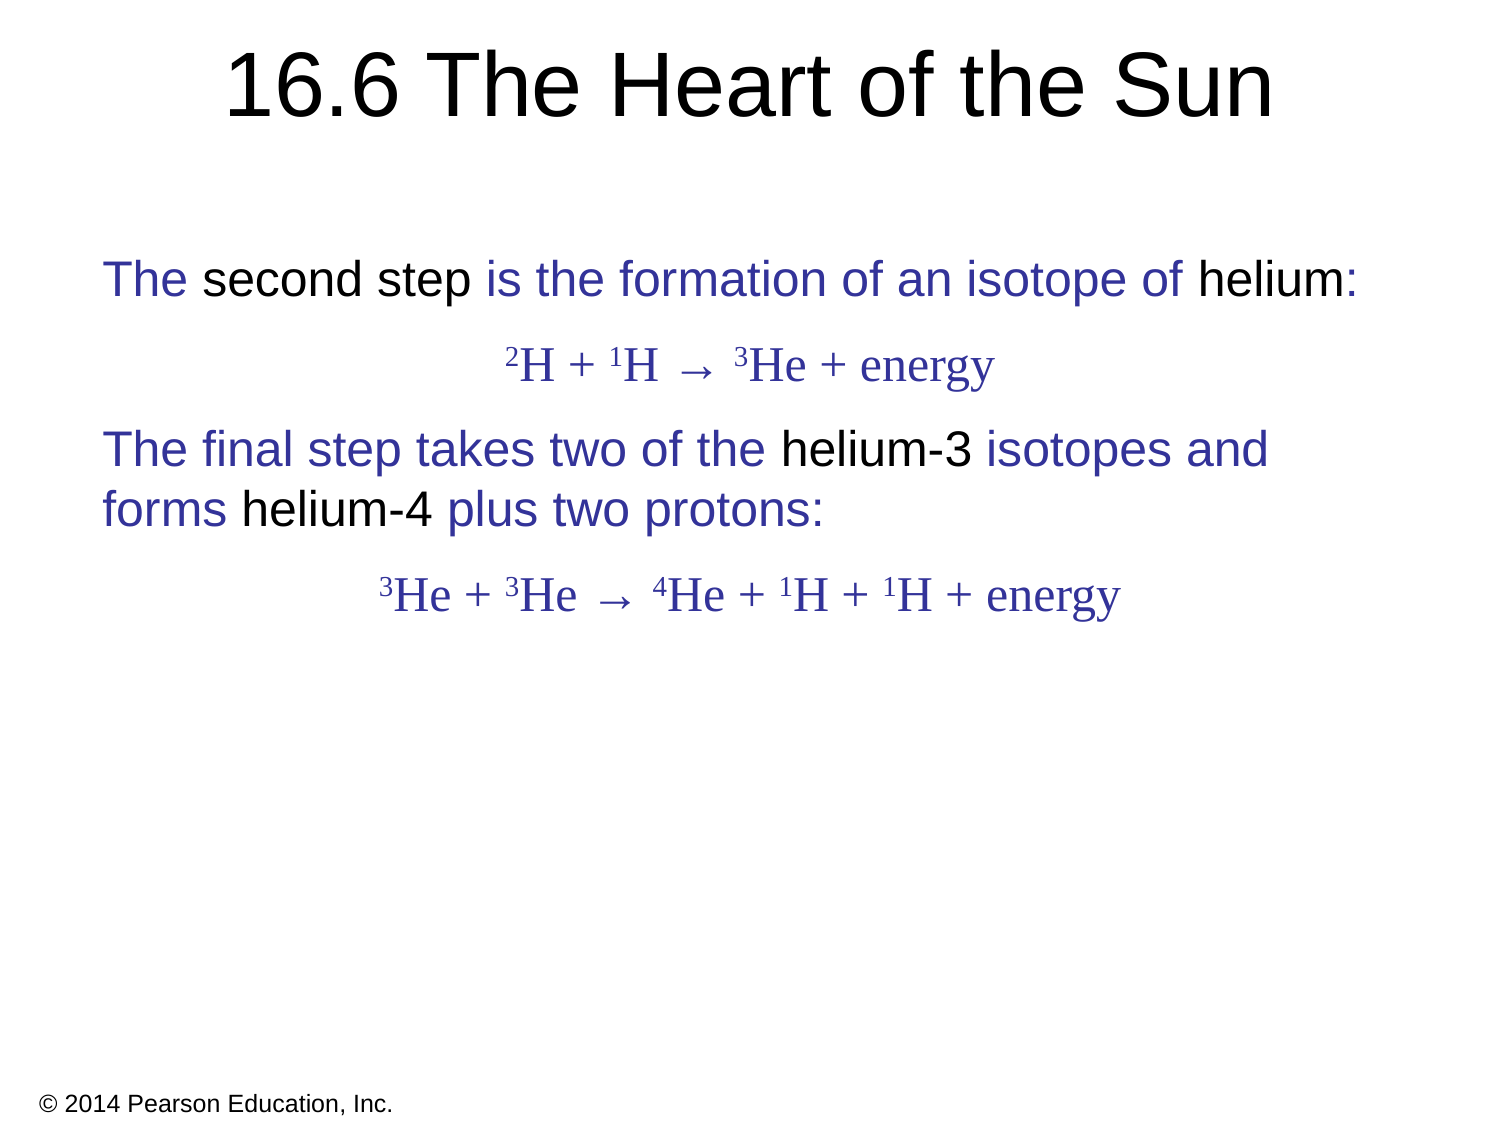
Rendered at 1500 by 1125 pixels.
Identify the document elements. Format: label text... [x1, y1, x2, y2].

title 16.6 The Heart of the Sun [112, 0, 1388, 161]
text_box The second step is the formation of an isotope of helium: 2H + 1H → 3He + energy The final step takes two of the helium-3 isotopes and forms helium-4 plus two protons: 3He + 3He → 4He + 1H + 1H + energy [87, 239, 1413, 629]
